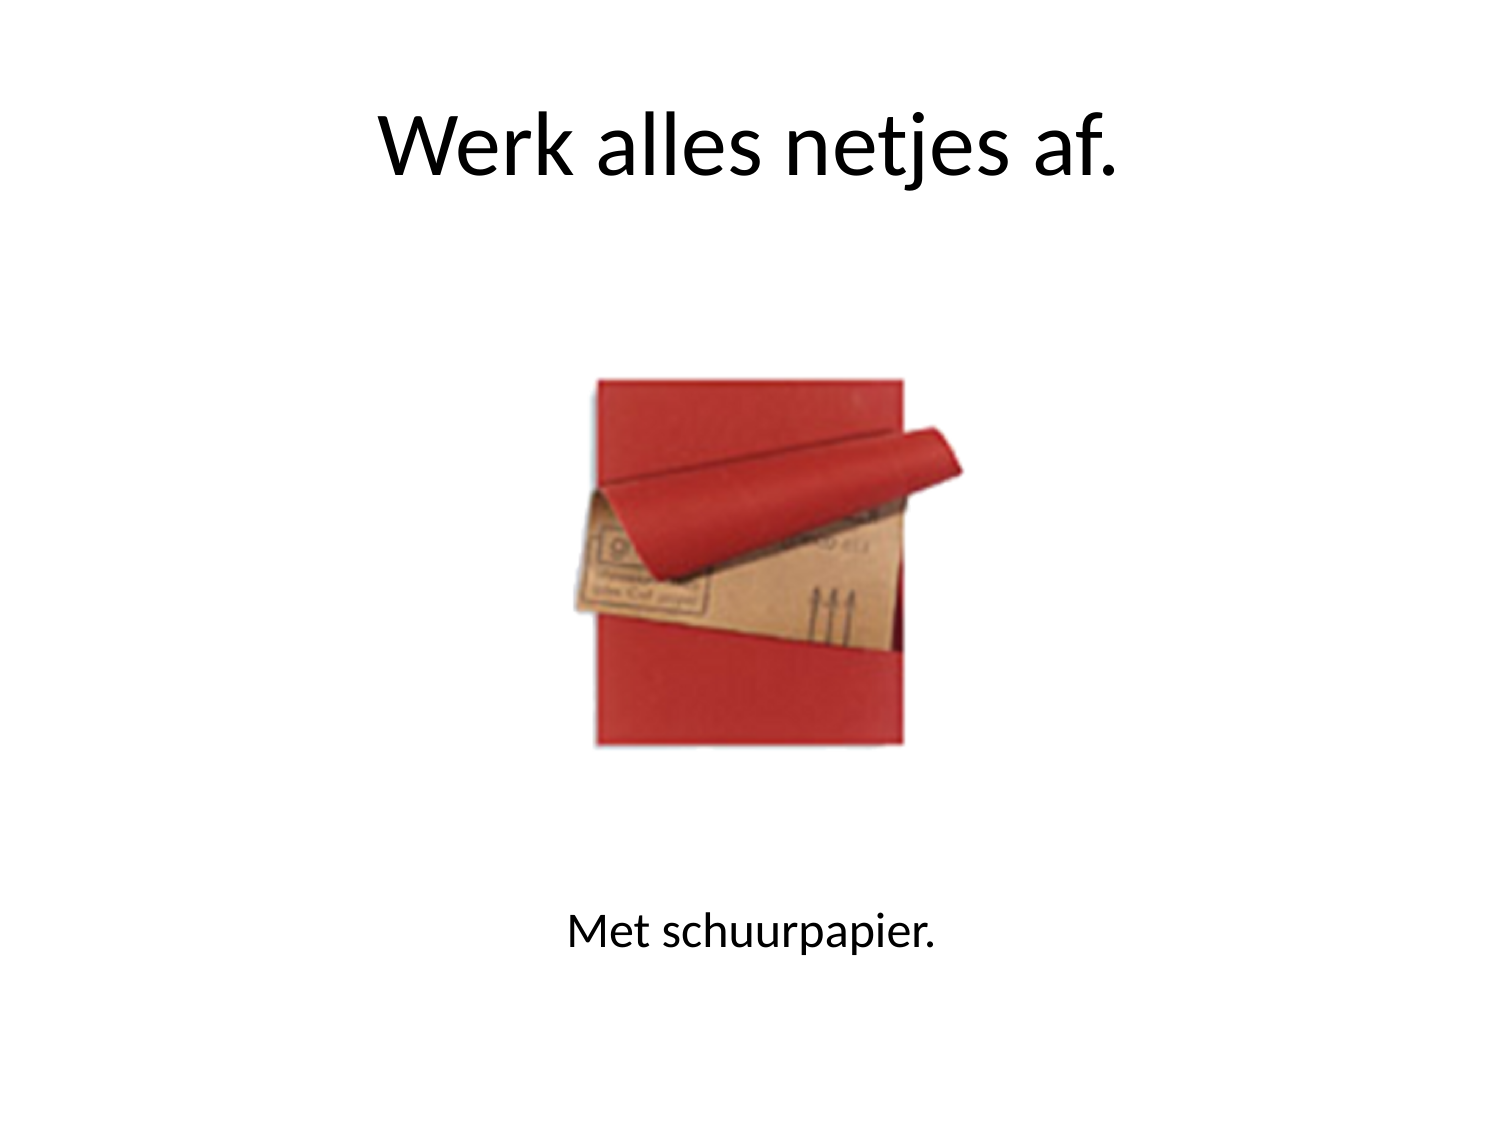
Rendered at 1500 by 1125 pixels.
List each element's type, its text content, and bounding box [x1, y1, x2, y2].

text_box Met schuurpapier. [76, 834, 1427, 1022]
title Werk alles netjes af. [75, 45, 1425, 233]
picture [442, 361, 1029, 752]
